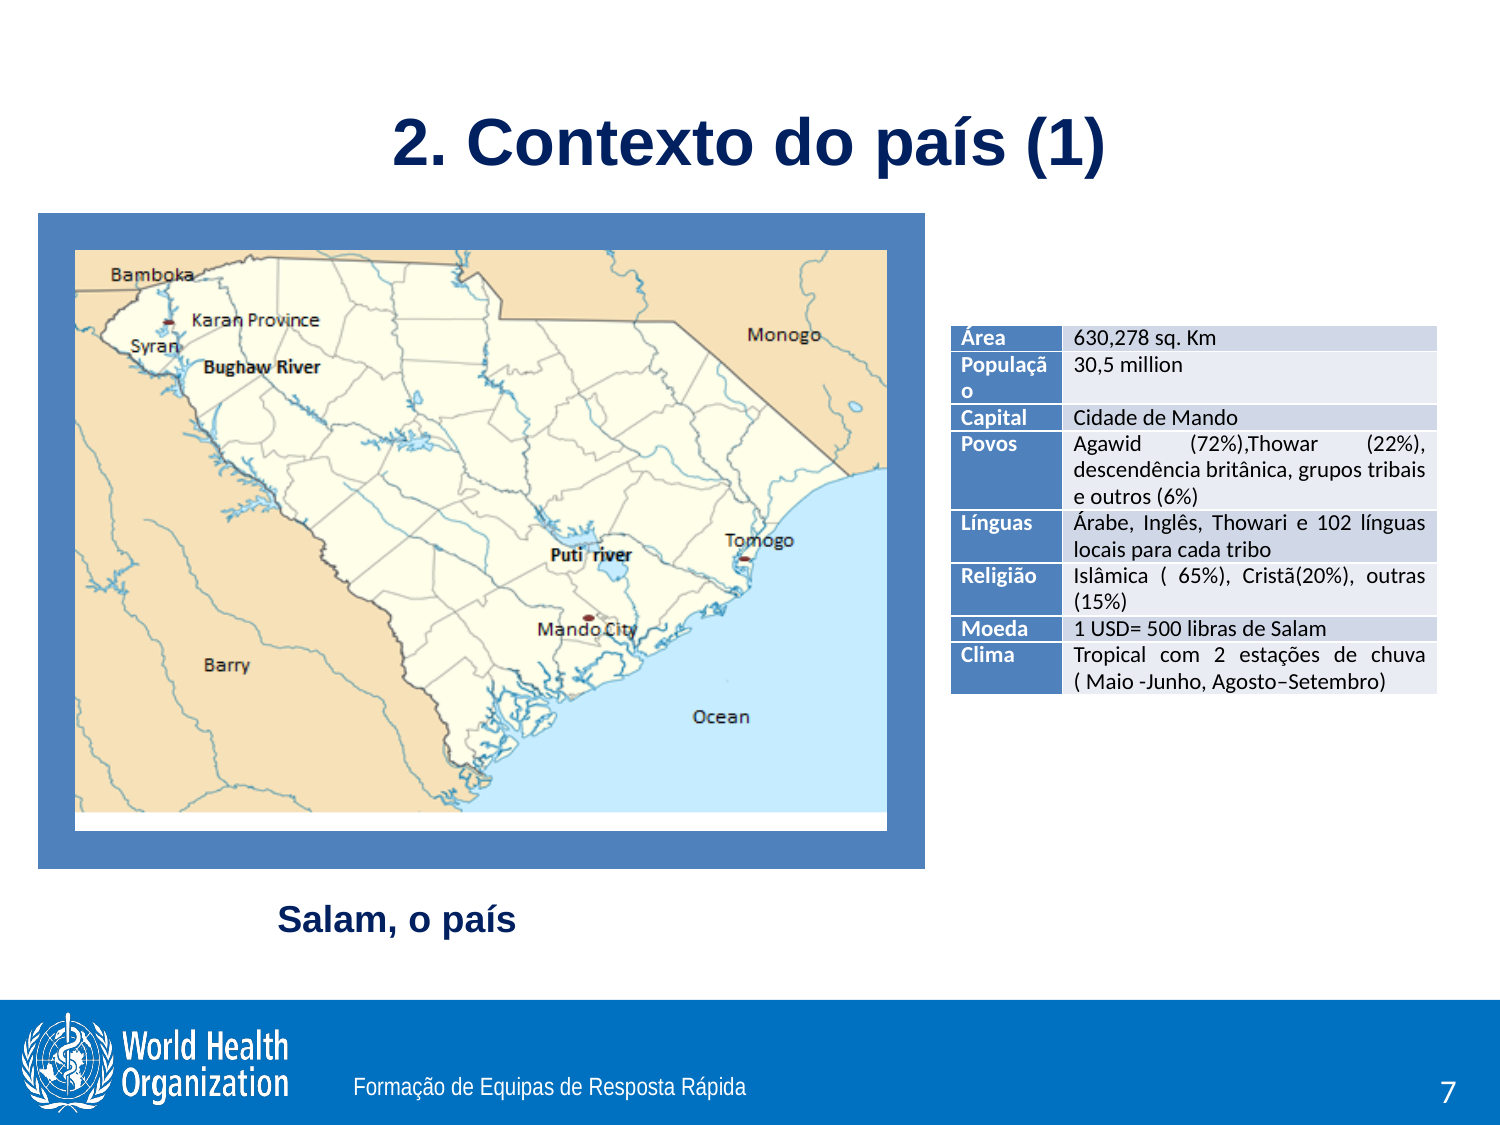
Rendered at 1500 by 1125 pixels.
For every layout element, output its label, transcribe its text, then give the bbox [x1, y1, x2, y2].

table_cell Religião [951, 564, 1062, 615]
table_cell População [951, 352, 1062, 403]
picture [74, 249, 888, 832]
table_cell 1 USD= 500 libras de Salam [1063, 617, 1437, 641]
table_cell Islâmica ( 65%), Cristã(20%), outras (15%) [1063, 564, 1437, 615]
table_header Área [951, 326, 1062, 351]
table_cell Árabe, Inglês, Thowari e 102 línguas locais para cada tribo [1063, 511, 1437, 562]
table_cell 30,5 million [1063, 352, 1437, 403]
table_cell Línguas [951, 511, 1062, 562]
table_cell Agawid (72%),Thowar (22%), descendência britânica, grupos tribais e outros (6%) [1063, 432, 1437, 509]
table_cell Povos [951, 432, 1062, 509]
table_cell Cidade de Mando [1063, 405, 1437, 430]
table_cell Capital [951, 405, 1062, 430]
table_cell Clima [951, 643, 1062, 694]
table_cell Moeda [951, 617, 1062, 641]
table_cell Tropical com 2 estações de chuva ( Maio -Junho, Agosto–Setembro) [1063, 643, 1437, 694]
picture [21, 1012, 288, 1113]
title 2. Contexto do país (1) [75, 45, 1425, 233]
text_box Salam, o país [262, 887, 600, 948]
table_header 630,278 sq. Km [1063, 326, 1437, 351]
